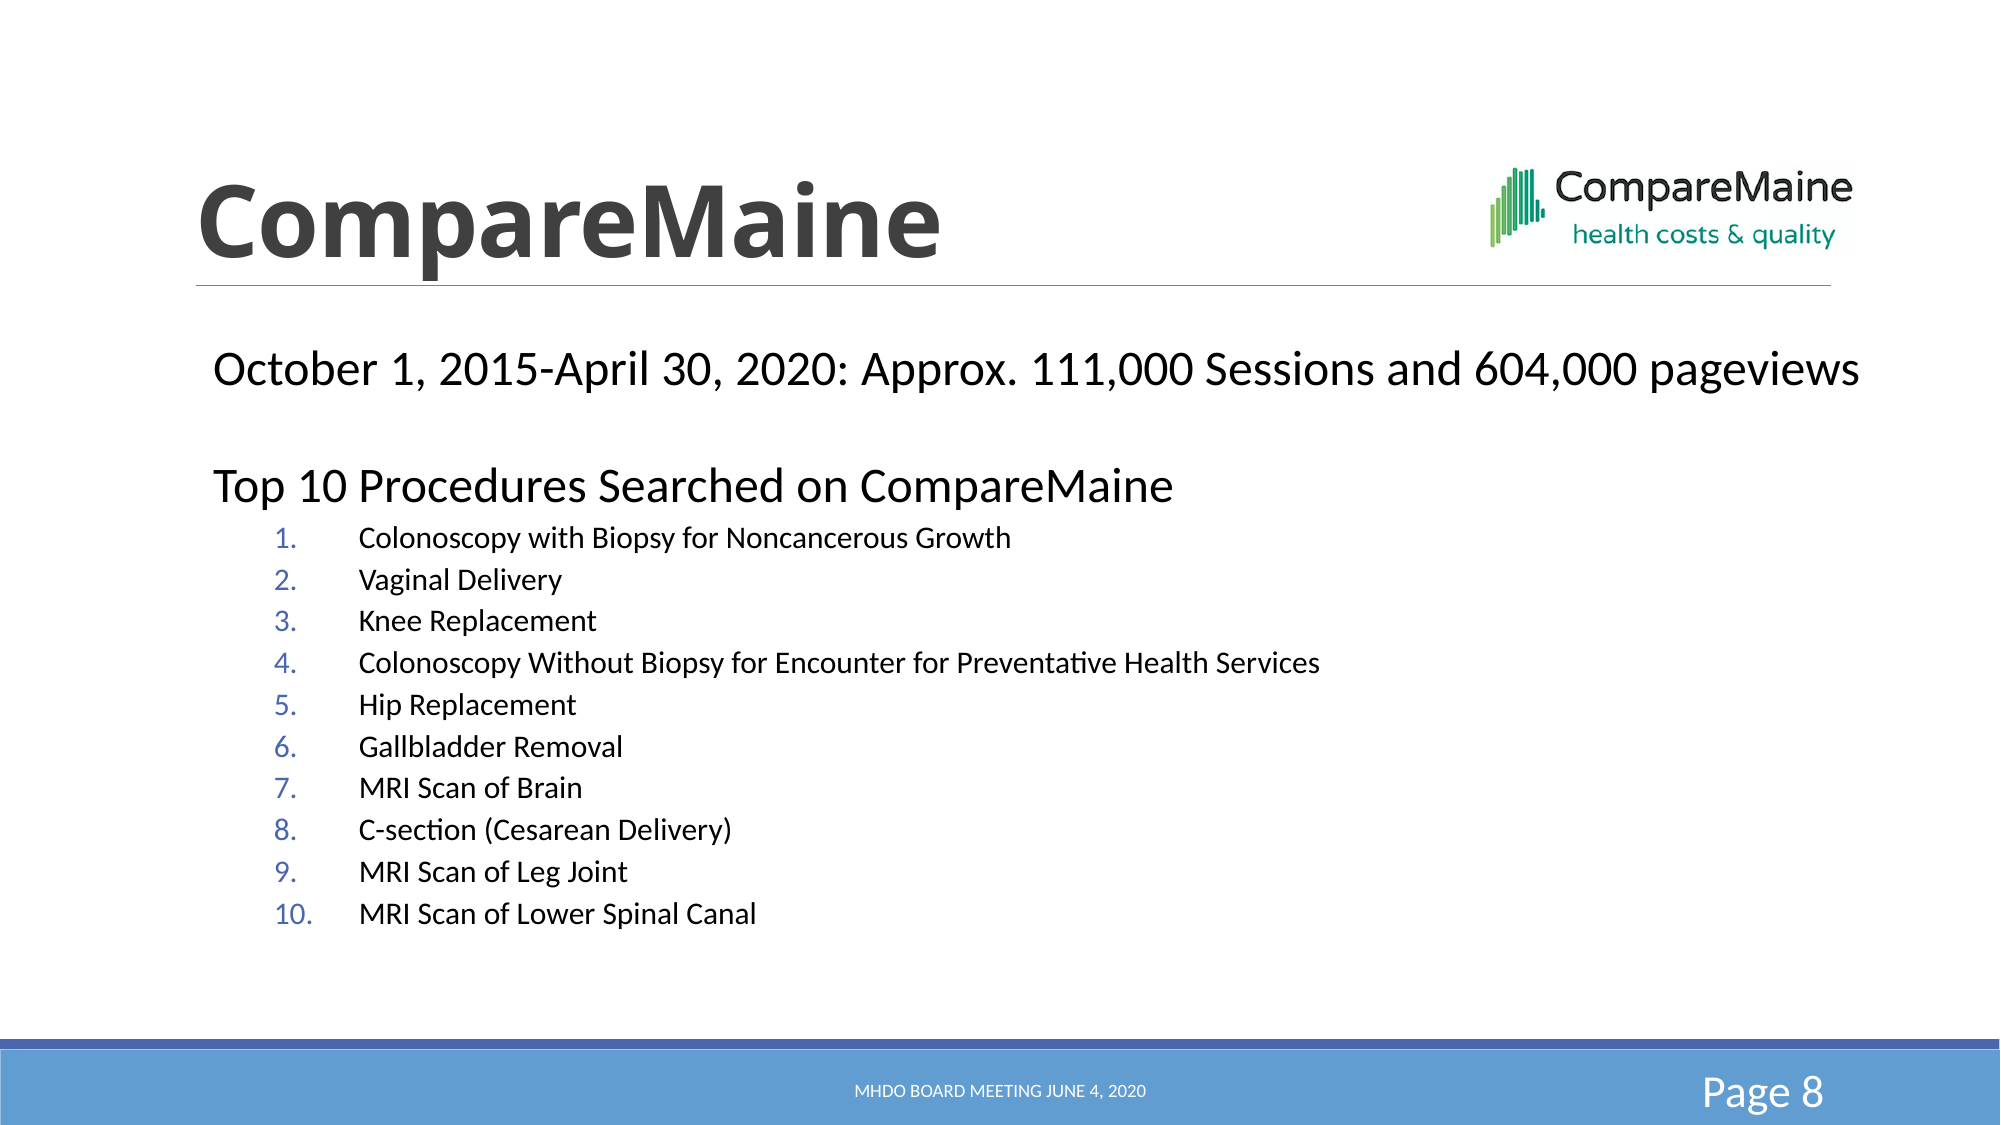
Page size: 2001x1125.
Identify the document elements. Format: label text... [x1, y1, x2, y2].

footer MHDO Board Meeting June 4, 2020 [604, 1059, 1396, 1120]
title CompareMaine [180, 47, 1840, 285]
slide_number Page 8 [1624, 1059, 1840, 1120]
picture [1487, 165, 1854, 252]
list October 1, 2015-April 30, 2020: Approx. 111,000 Sessions and 604,000 pageviews Top 10 Procedures Searched on CompareMaine Colonoscopy with Biopsy for Noncancerous Growth Vaginal Delivery Knee Replacement Colonoscopy Without Biopsy for Encounter for Preventative Health Services Hip Replacement Gallbladder Removal MRI Scan of Brain C-section (Cesarean Delivery) MRI Scan of Leg Joint MRI Scan of Lower Spinal Canal [179, 334, 1875, 963]
